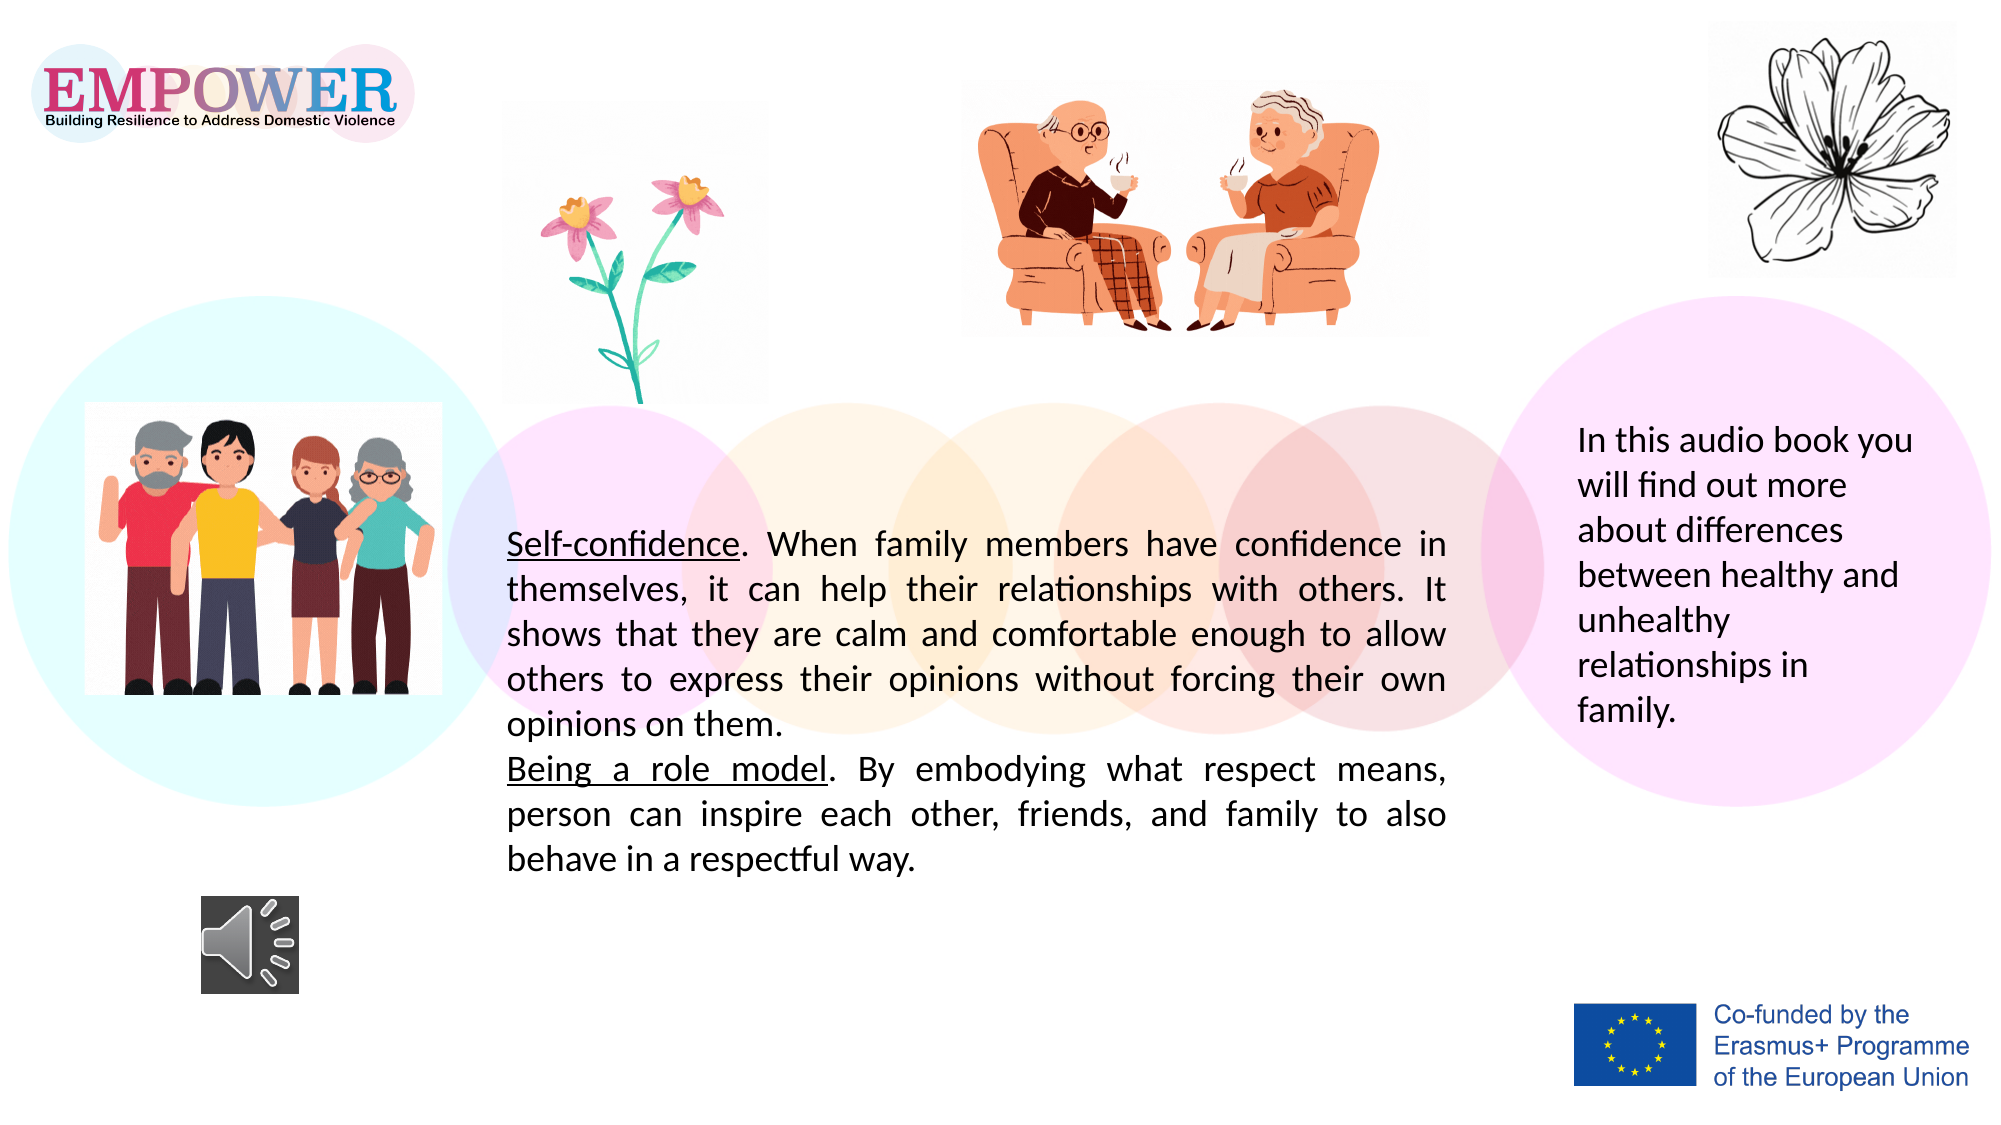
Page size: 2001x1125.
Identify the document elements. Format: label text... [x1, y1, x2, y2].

text_box Self-confidence. When family members have confidence in themselves, it can help their relationships with others. It shows that they are calm and comfortable enough to allow others to express their opinions without forcing their own opinions on them. Being a role model. By embodying what respect means, person can inspire each other, friends, and family to also behave in a respectful way. [491, 807, 1463, 886]
picture [31, 44, 415, 143]
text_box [1550, 979, 2000, 1109]
picture [200, 895, 301, 996]
picture [1708, 21, 1957, 278]
picture [8, 80, 1992, 807]
